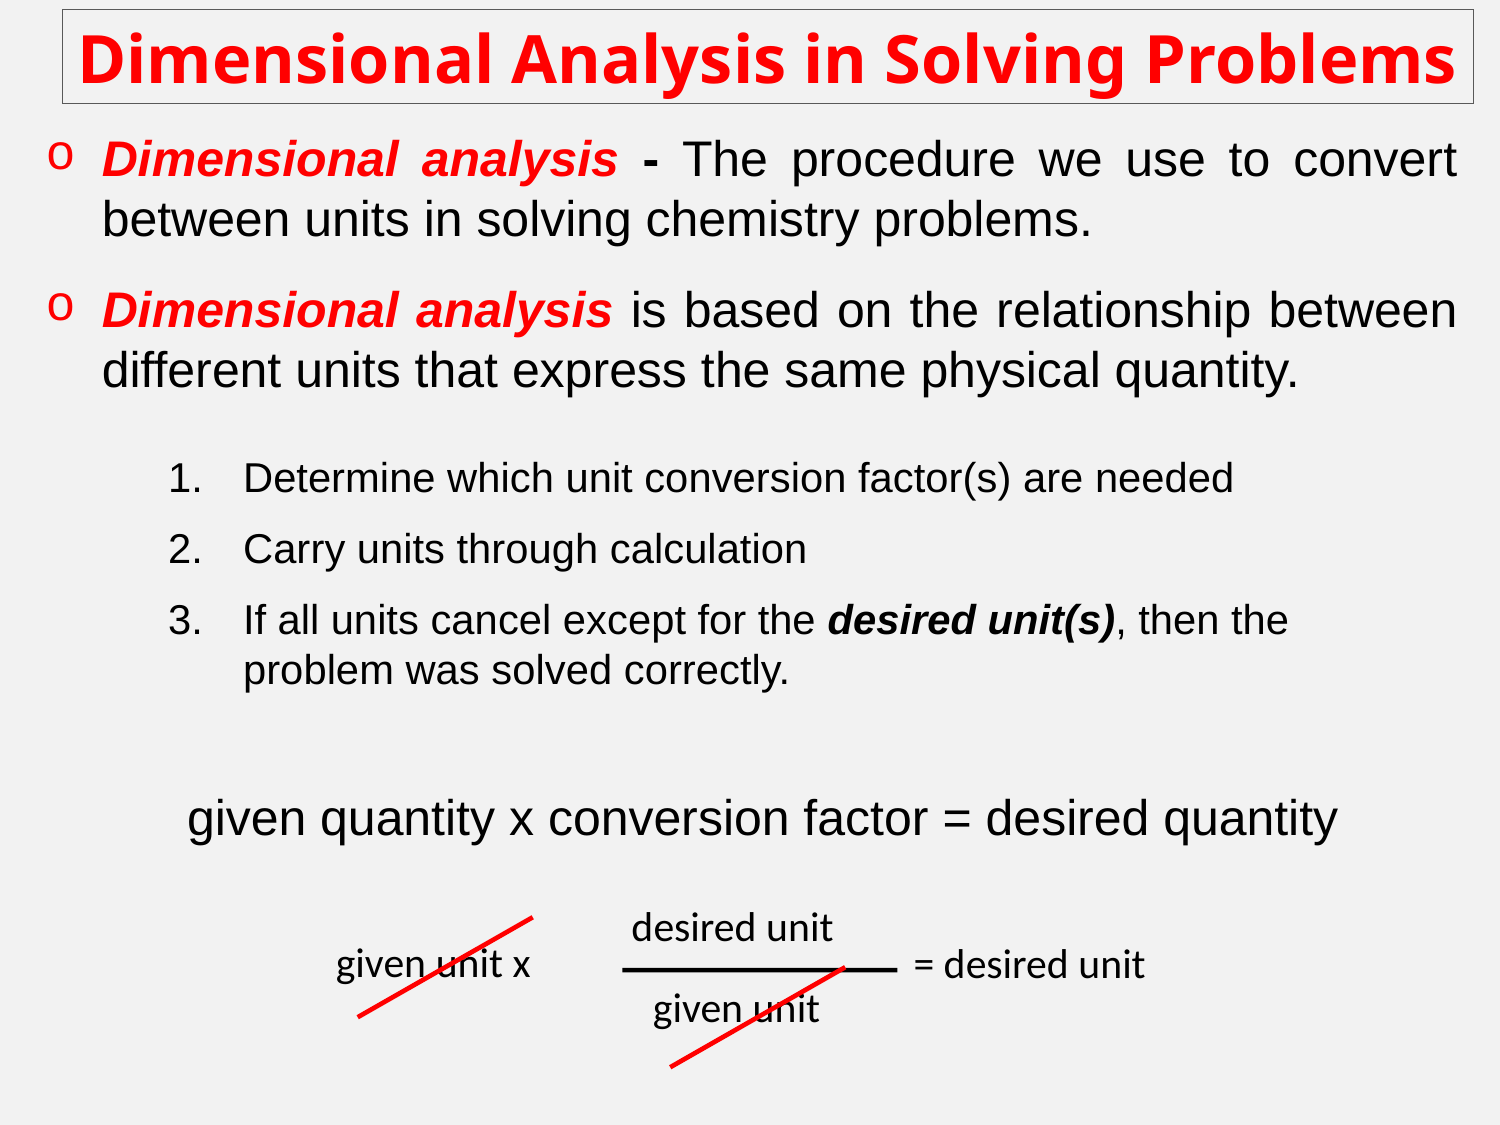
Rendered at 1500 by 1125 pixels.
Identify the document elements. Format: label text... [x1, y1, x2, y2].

text_box Dimensional analysis - The procedure we use to convert between units in solving chemistry problems. [30, 118, 1473, 254]
text_box given unit x [321, 928, 556, 994]
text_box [615, 892, 898, 1039]
text_box Determine which unit conversion factor(s) are needed Carry units through calculation If all units cancel except for the desired unit(s), then the problem was solved correctly. [153, 443, 1367, 701]
text_box Dimensional analysis is based on the relationship between different units that express the same physical quantity. [30, 270, 1473, 405]
text_box Dimensional Analysis in Solving Problems [62, 9, 1474, 104]
text_box given quantity x conversion factor = desired quantity [172, 778, 1362, 854]
text_box = desired unit [898, 929, 1161, 995]
